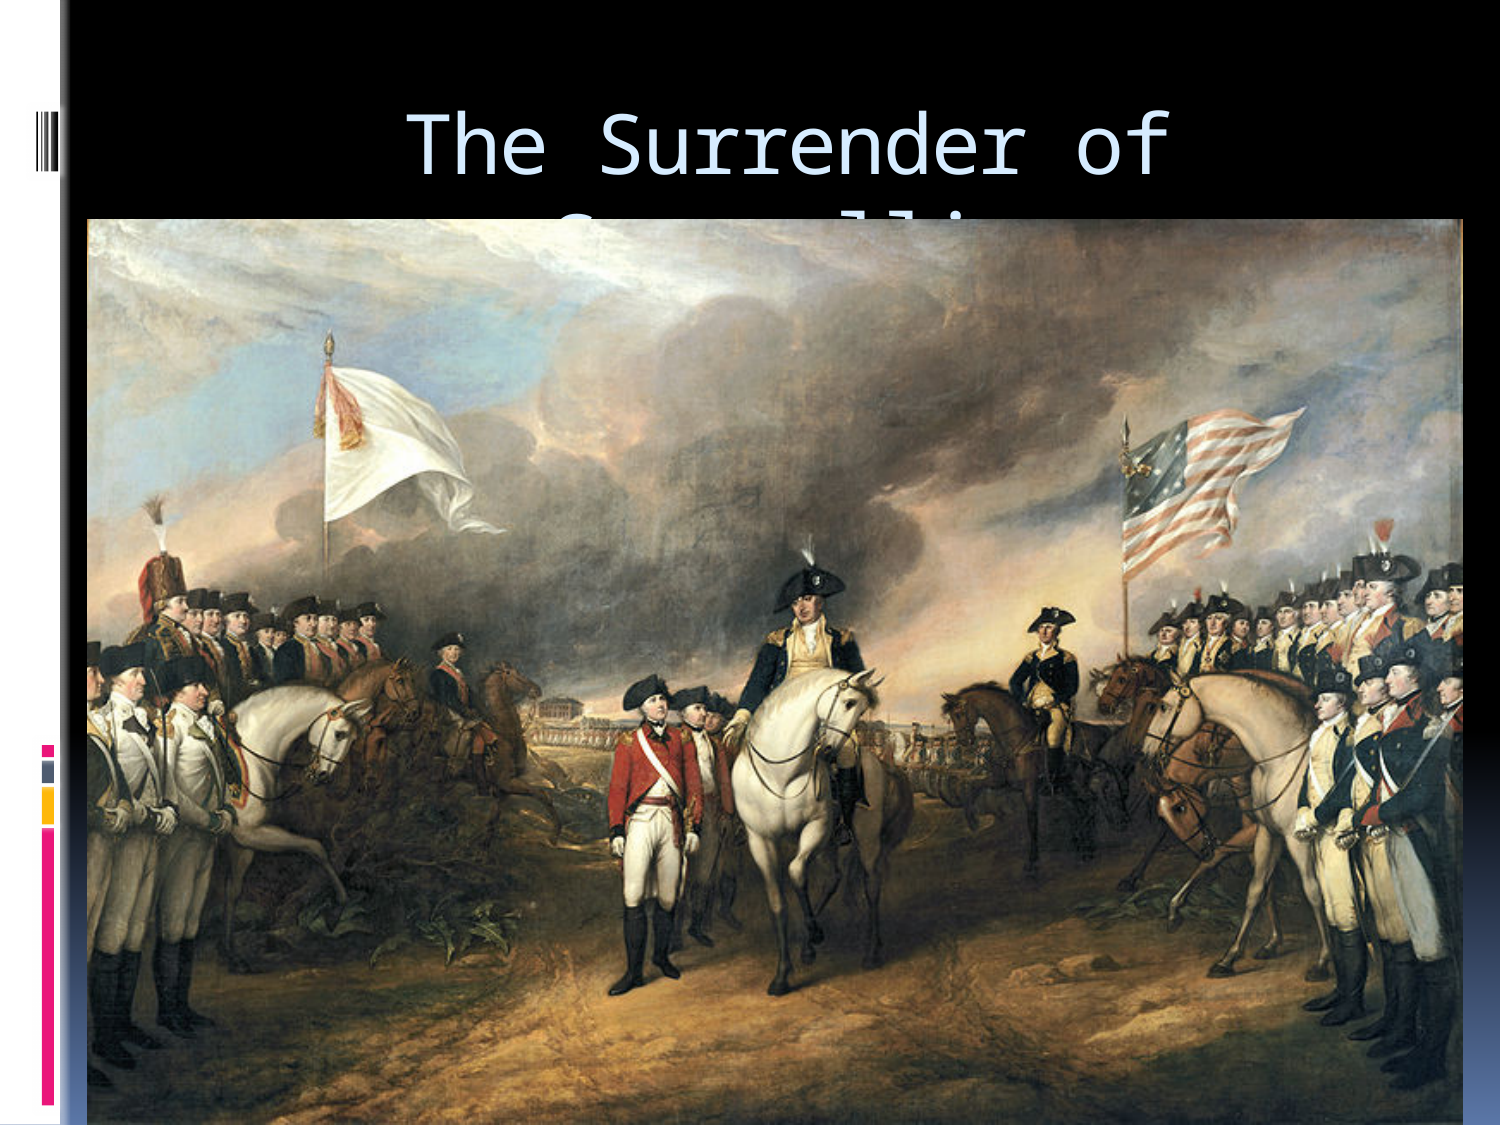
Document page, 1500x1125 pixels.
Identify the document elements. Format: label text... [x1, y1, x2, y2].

title The Surrender of Cornwallis [150, 83, 1425, 209]
picture [87, 218, 1463, 1125]
